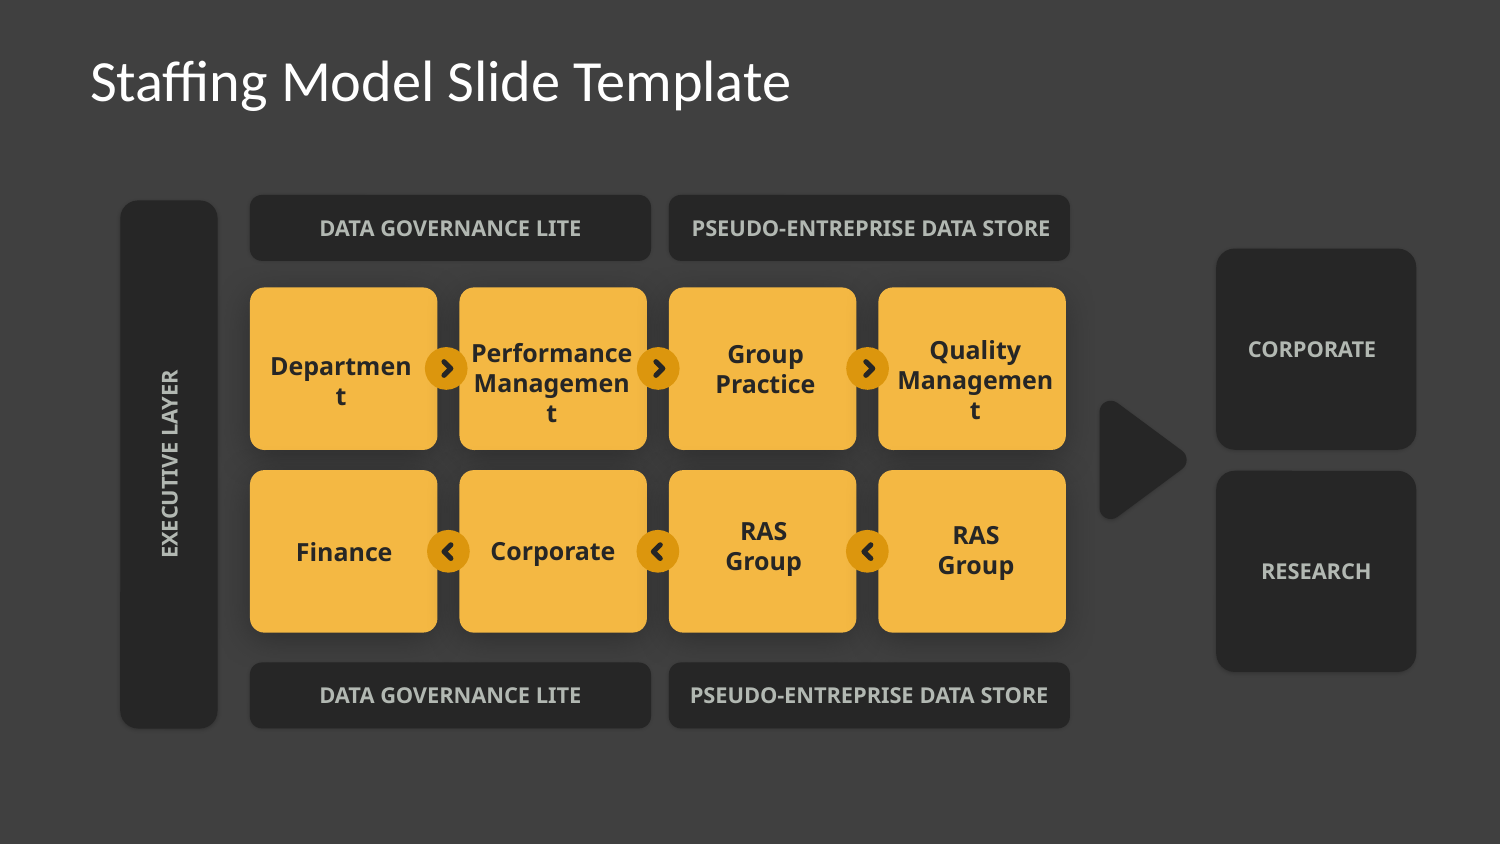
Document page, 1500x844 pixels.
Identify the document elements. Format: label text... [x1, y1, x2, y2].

text_box RAS Group [928, 519, 1023, 580]
text_box [457, 379, 647, 453]
text_box RESEARCH [1250, 558, 1383, 585]
text_box [650, 542, 663, 561]
text_box [441, 359, 454, 378]
text_box [457, 467, 649, 538]
text_box [666, 467, 859, 635]
text_box PSEUDO-ENTREPRISE DATA STORE [683, 214, 1059, 241]
title Staffing Model Slide Template [75, 33, 1425, 122]
text_box [1214, 468, 1419, 675]
text_box Quality Management [892, 334, 1059, 425]
text_box [666, 192, 1073, 263]
text_box [457, 285, 649, 358]
text_box [247, 660, 654, 731]
text_box Group Practice [702, 338, 829, 399]
text_box [118, 198, 220, 731]
text_box [861, 542, 874, 561]
text_box [441, 542, 454, 561]
text_box CORPORATE [1246, 335, 1378, 363]
text_box Finance [292, 536, 397, 567]
text_box DATA GOVERNANCE LITE [311, 682, 589, 709]
text_box Performance Management [468, 337, 636, 428]
text_box [876, 467, 1068, 635]
text_box [637, 527, 682, 575]
text_box Corporate [469, 535, 637, 566]
text_box [424, 527, 469, 575]
text_box [666, 660, 1073, 731]
text_box EXECUTIVE LAYER [155, 360, 182, 569]
text_box [636, 344, 682, 392]
text_box [1214, 246, 1419, 452]
text_box [1097, 398, 1189, 522]
text_box [422, 344, 468, 392]
text_box [666, 285, 859, 453]
text_box [844, 344, 892, 392]
text_box [247, 467, 440, 635]
text_box PSEUDO-ENTREPRISE DATA STORE [681, 682, 1058, 709]
text_box RAS Group [716, 515, 811, 576]
text_box [843, 527, 891, 575]
text_box [863, 359, 876, 378]
text_box [876, 285, 1068, 453]
text_box [653, 359, 666, 378]
text_box [457, 564, 647, 635]
text_box [247, 192, 654, 263]
text_box [247, 285, 440, 453]
text_box DATA GOVERNANCE LITE [311, 214, 589, 241]
text_box Department [265, 350, 417, 411]
